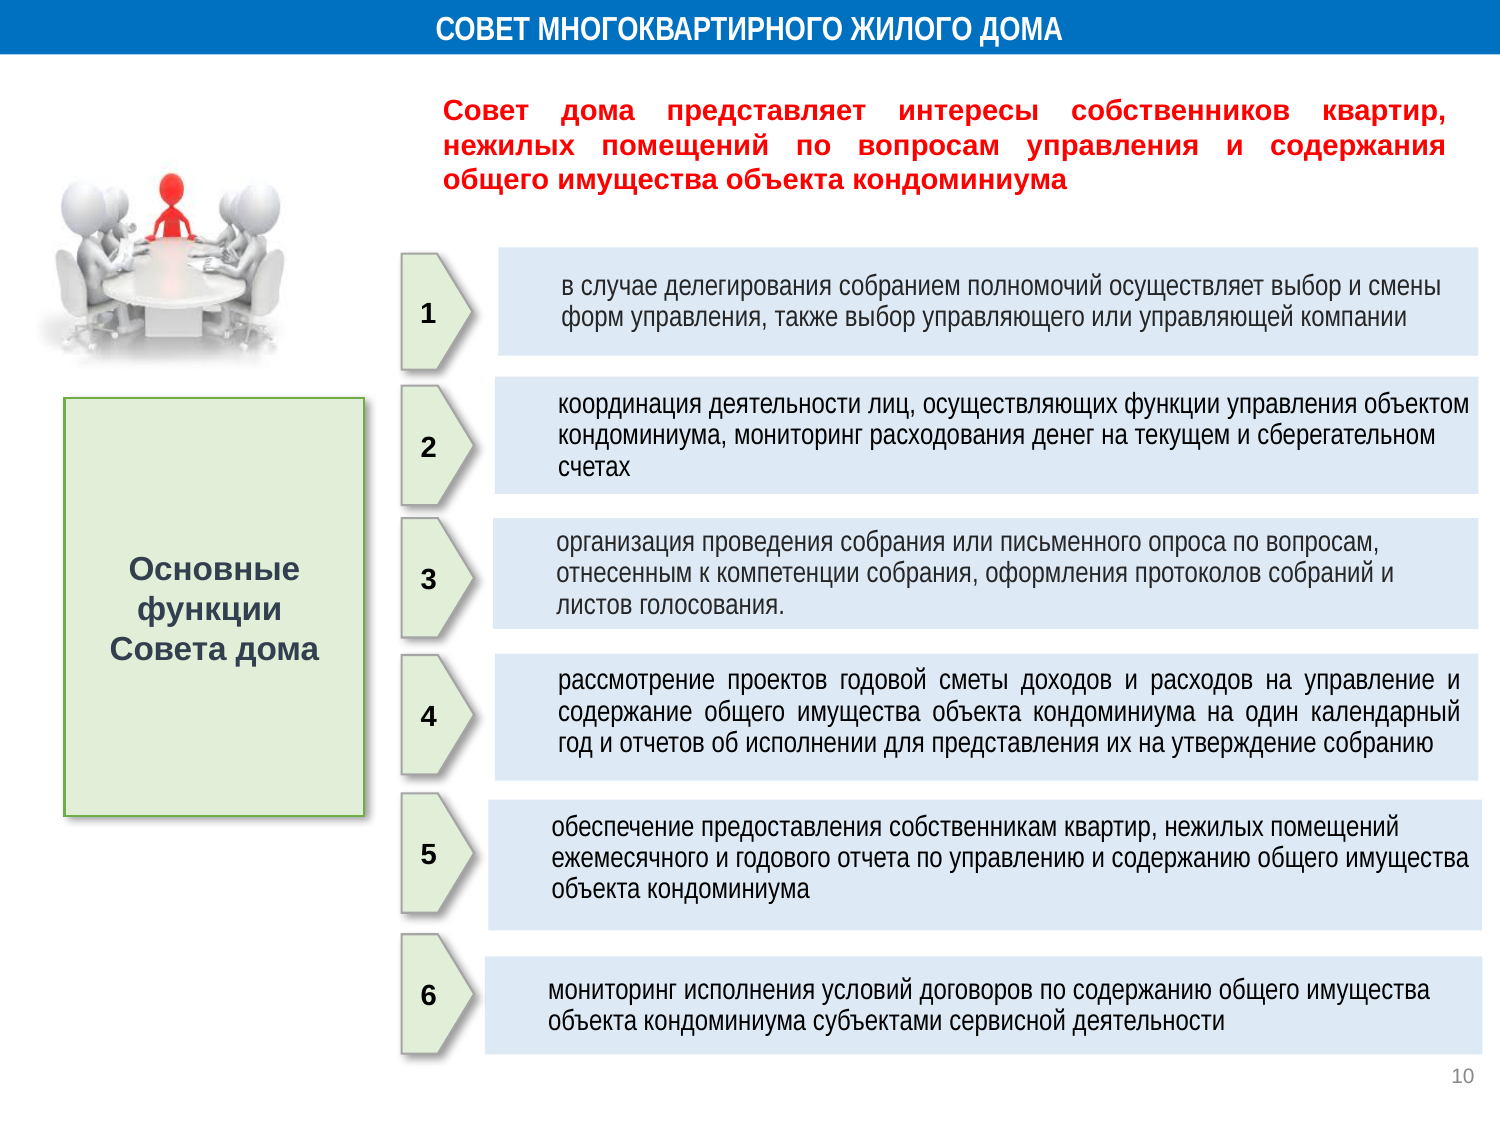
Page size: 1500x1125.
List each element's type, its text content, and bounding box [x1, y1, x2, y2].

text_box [484, 956, 1483, 1055]
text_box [492, 517, 1479, 630]
text_box 2 [401, 385, 475, 506]
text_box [498, 246, 1479, 356]
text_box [494, 376, 1479, 495]
text_box 3 [401, 518, 475, 638]
text_box Основные функции Совета дома [64, 397, 365, 817]
text_box 6 [401, 934, 475, 1054]
text_box 4 [401, 654, 475, 775]
text_box Совет дома представляет интересы собственников квартир, нежилых помещений по вопросам управления и содержания общего имущества объекта кондоминиума [427, 83, 1462, 204]
text_box СОВЕТ МНОГОКВАРТИРНОГО ЖИЛОГО ДОМА [0, 0, 1500, 55]
picture [27, 156, 321, 370]
text_box 1 [401, 253, 473, 370]
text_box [494, 652, 1479, 742]
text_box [488, 743, 1490, 931]
text_box 5 [401, 793, 475, 913]
slide_number 10 [1151, 1045, 1490, 1106]
